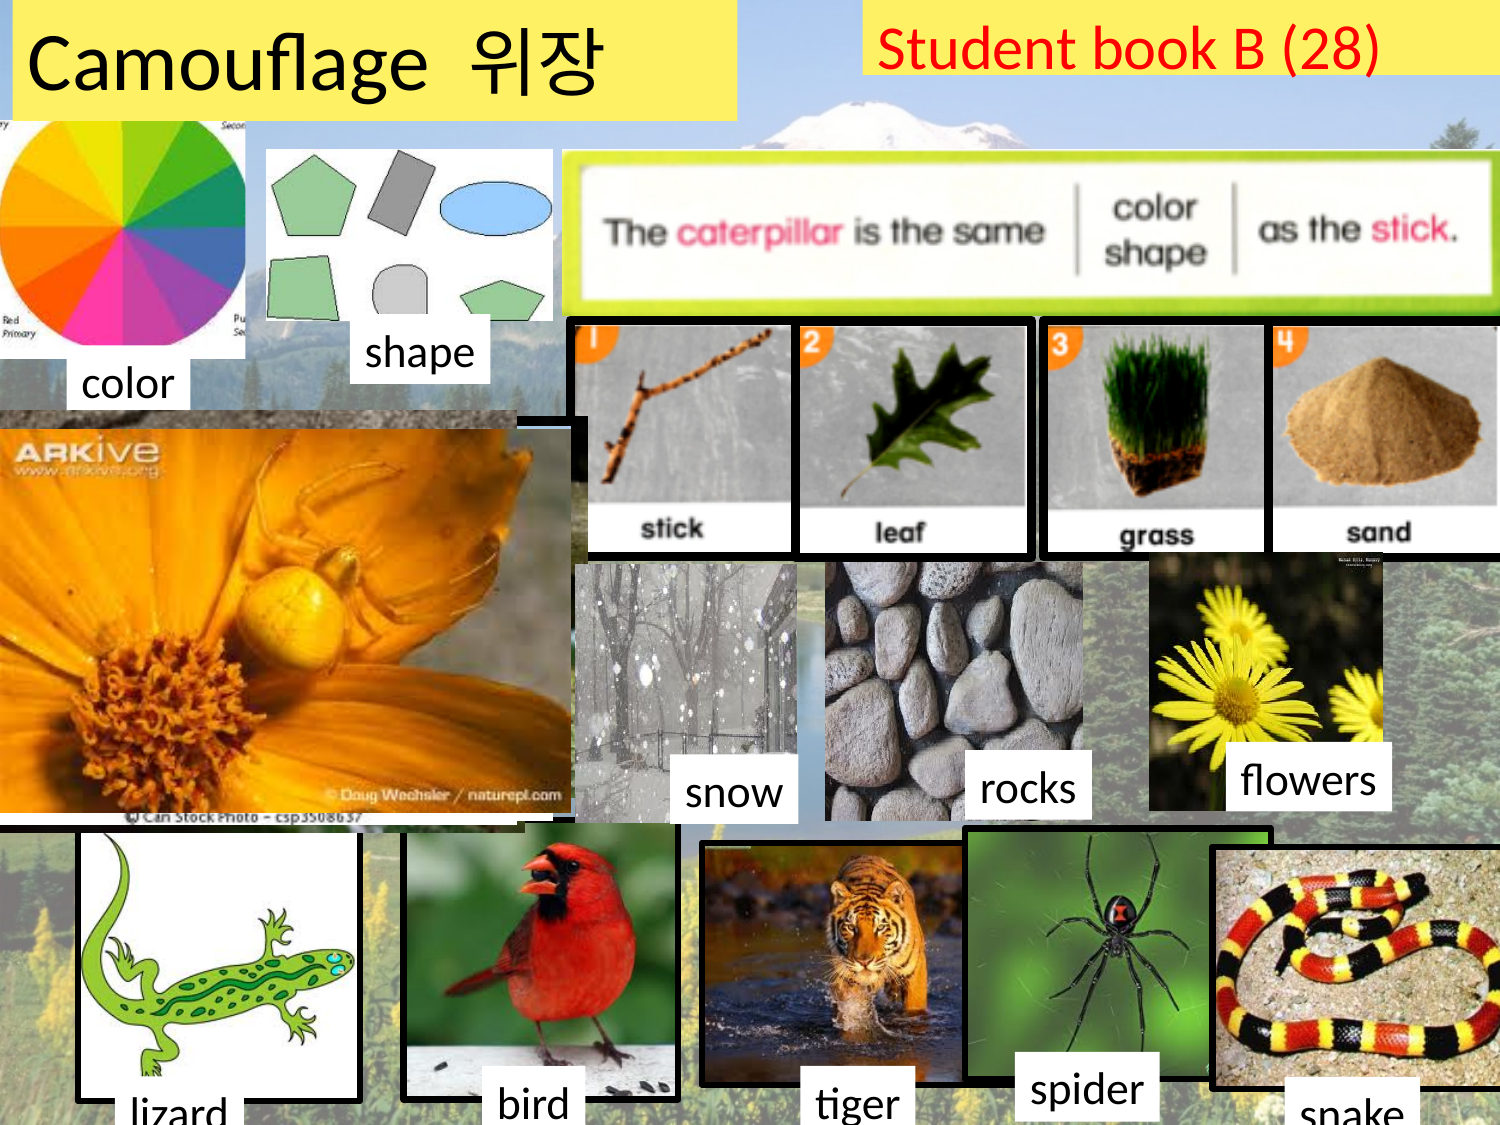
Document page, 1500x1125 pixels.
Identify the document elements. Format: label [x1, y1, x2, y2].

text_box [1149, 552, 1394, 813]
text_box [824, 561, 1093, 821]
text_box [704, 845, 1015, 1125]
text_box [0, 120, 246, 408]
text_box [1215, 849, 1500, 1125]
text_box [967, 831, 1268, 1113]
text_box [406, 822, 676, 1125]
text_box [80, 841, 358, 1125]
picture [1015, 1113, 1215, 1125]
text_box [266, 149, 553, 385]
picture [0, 0, 1500, 1125]
text_box [574, 564, 801, 826]
